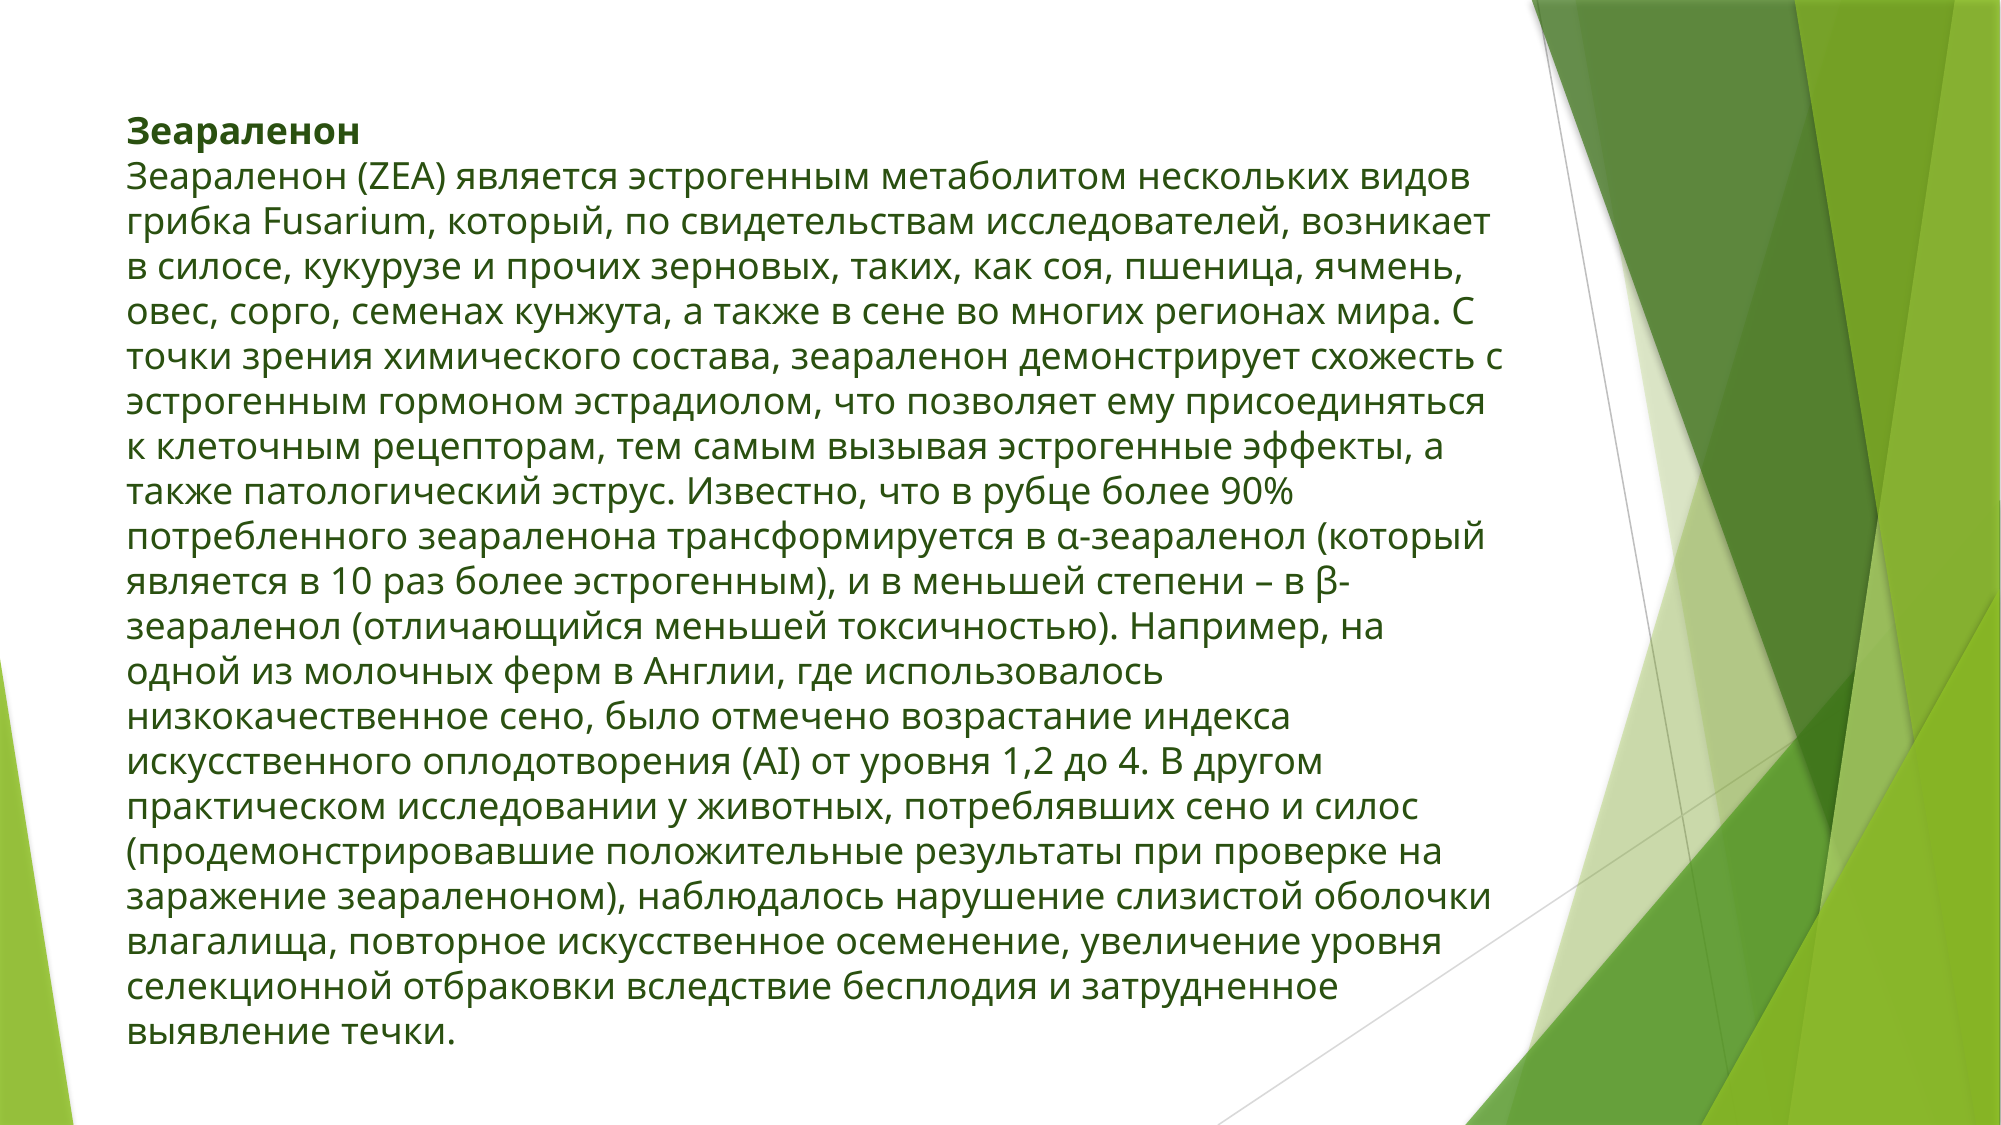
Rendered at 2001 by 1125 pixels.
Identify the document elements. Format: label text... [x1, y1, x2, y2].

title Зеараленон Зеараленон (ZEA) является эстрогенным метаболитом нескольких видов грибка Fusarium, который, по свидетельствам исследователей, возникает в силосе, кукурузе и прочих зерновых, таких, как соя, пшеница, ячмень, овес, сорго, семенах кунжута, а также в сене во многих регионах мира. С точки зрения химического состава, зеараленон демонстрирует схожесть с эстрогенным гормоном эстрадиолом, что позволяет ему присоединяться к клеточным рецепторам, тем самым вызывая эстрогенные эффекты, а также патологический эструс. Известно, что в рубце более 90% потребленного зеараленона трансформируется в α-зеараленол (который является в 10 раз более эстрогенным), и в меньшей степени – в β-зеараленол (отличающийся меньшей токсичностью). Например, на одной из молочных ферм в Англии, где использовалось низкокачественное сено, было отмечено возрастание индекса искусственного оплодотворения (AI) от уровня 1,2 до 4. В другом практическом исследовании у животных, потреблявших сено и силос (продемонстрировавшие положительные результаты при проверке на заражение зеараленоном), наблюдалось нарушение слизистой оболочки влагалища, повторное искусственное осеменение, увеличение уровня селекционной отбраковки вследствие бесплодия и затрудненное выявление течки. [111, 99, 1522, 317]
